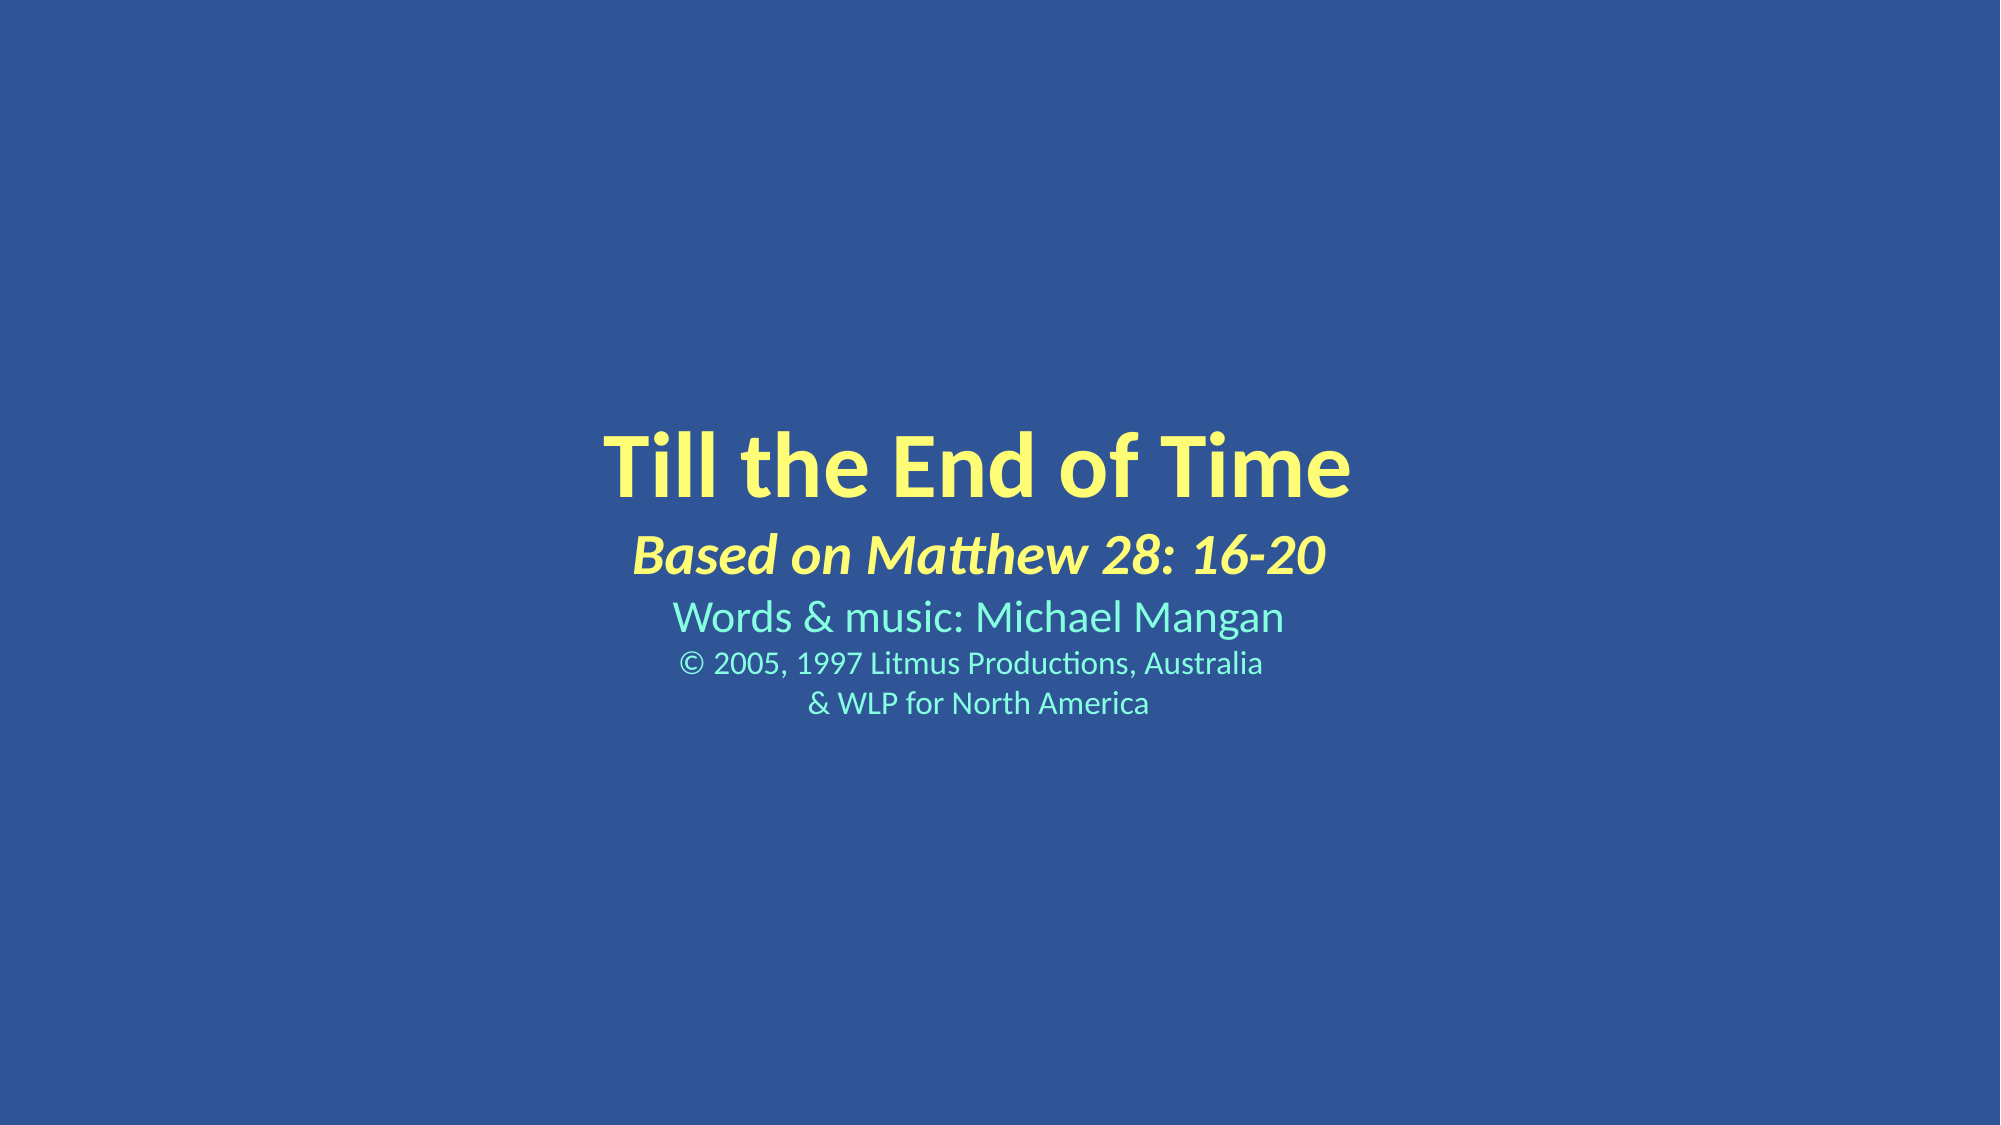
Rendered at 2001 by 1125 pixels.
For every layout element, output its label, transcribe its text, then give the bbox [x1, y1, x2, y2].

text_box Till the End of Time Based on Matthew 28: 16-20 Words & music: Michael Mangan © 2005, 1997 Litmus Productions, Australia & WLP for North America [291, 403, 1667, 722]
